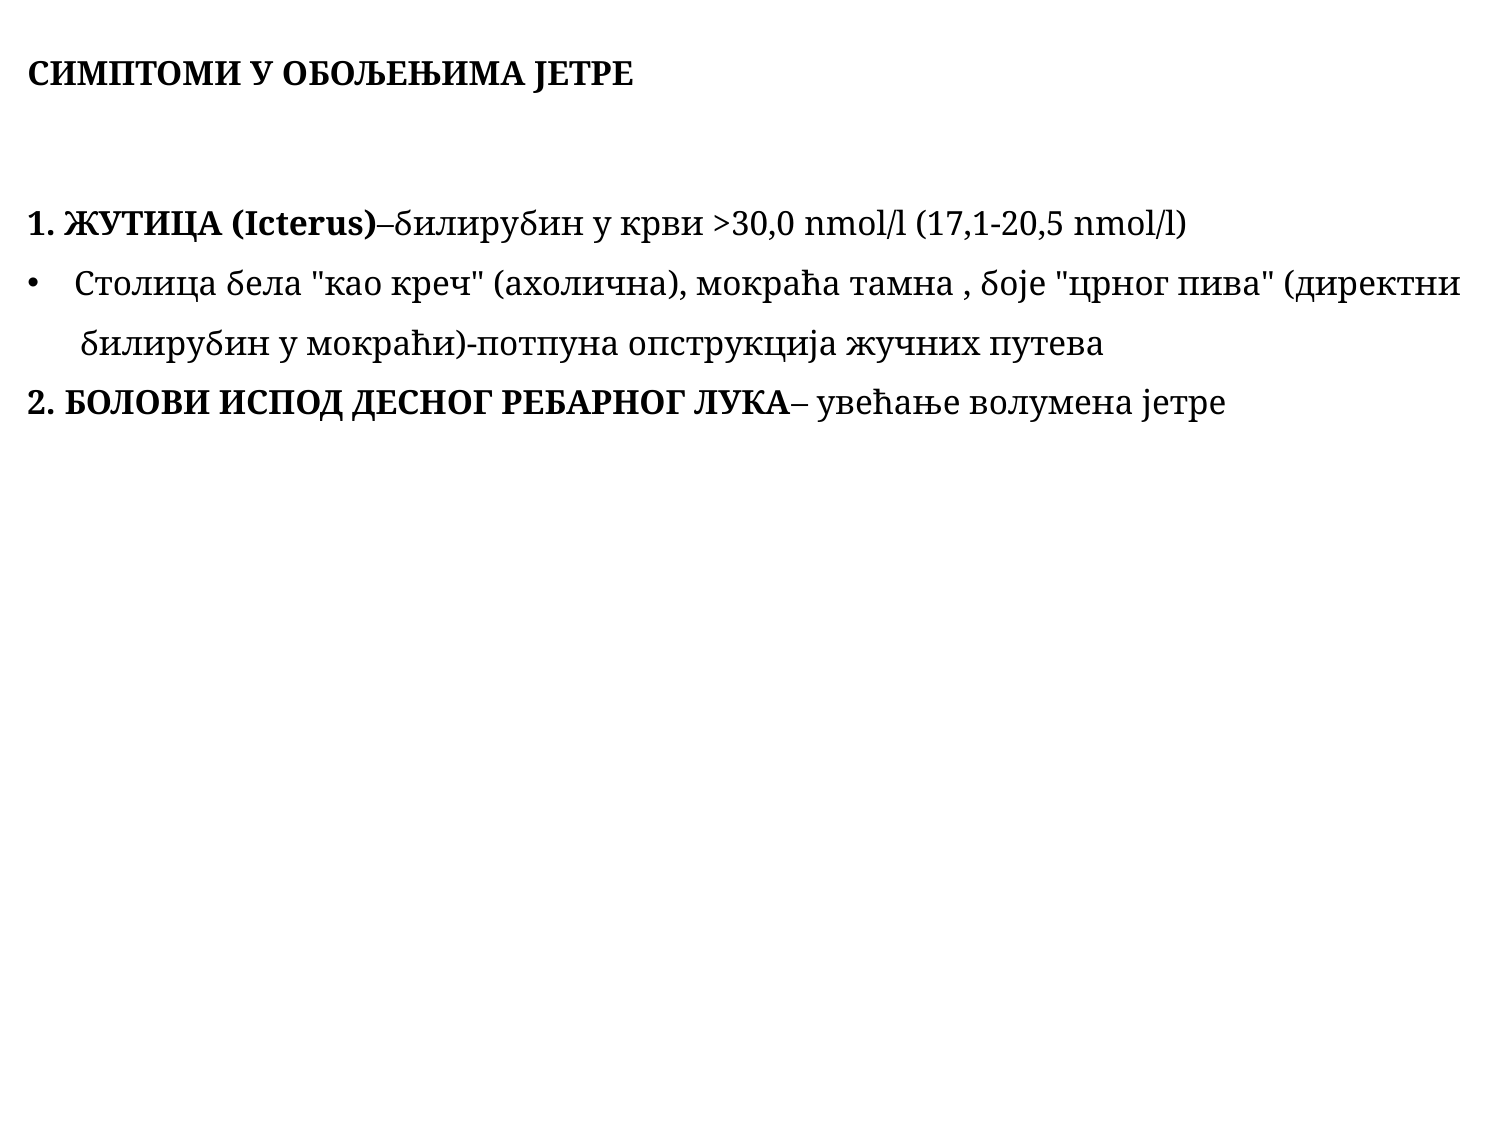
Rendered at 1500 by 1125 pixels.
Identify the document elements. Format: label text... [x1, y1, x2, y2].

text_box СИМПТОМИ У ОБОЉЕЊИМА ЈЕТРЕ 1. ЖУТИЦА (Icterus)–билирубин у крви >30,0 nmol/l (17,1-20,5 nmol/l) Столица бела "као креч" (ахолична), мокраћа тамна , боје "црног пива" (директни билирубин у мокраћи)-потпуна опструкција жучних путева 2. БОЛОВИ ИСПОД ДЕСНОГ РЕБАРНОГ ЛУКА– увећање волумена јетре [12, 24, 1500, 430]
